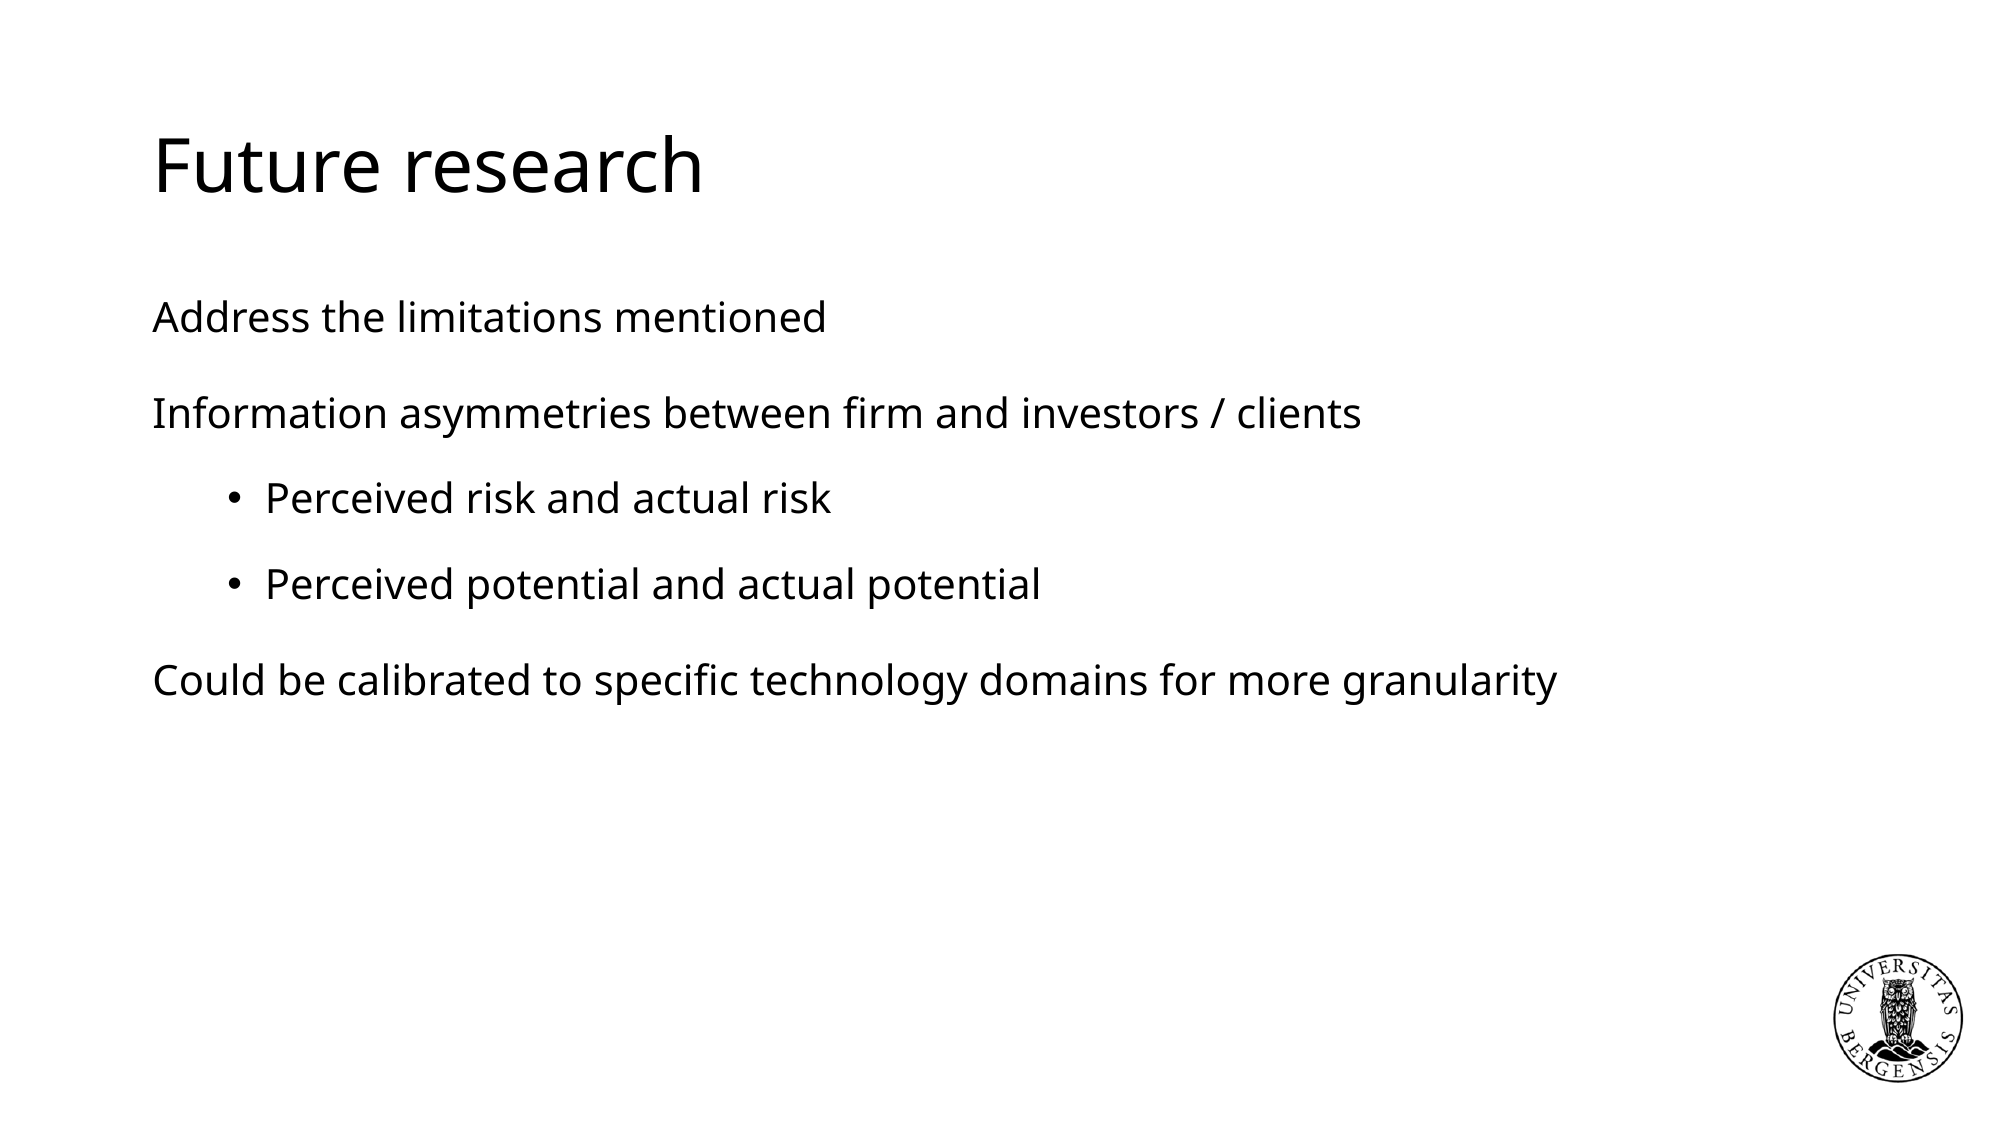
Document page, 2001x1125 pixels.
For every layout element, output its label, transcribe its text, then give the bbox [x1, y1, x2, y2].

list Address the limitations mentioned Information asymmetries between firm and investors / clients Perceived risk and actual risk Perceived potential and actual potential Could be calibrated to specific technology domains for more granularity [137, 258, 1863, 1014]
picture [1817, 950, 1979, 1095]
title Future research [137, 59, 1863, 258]
